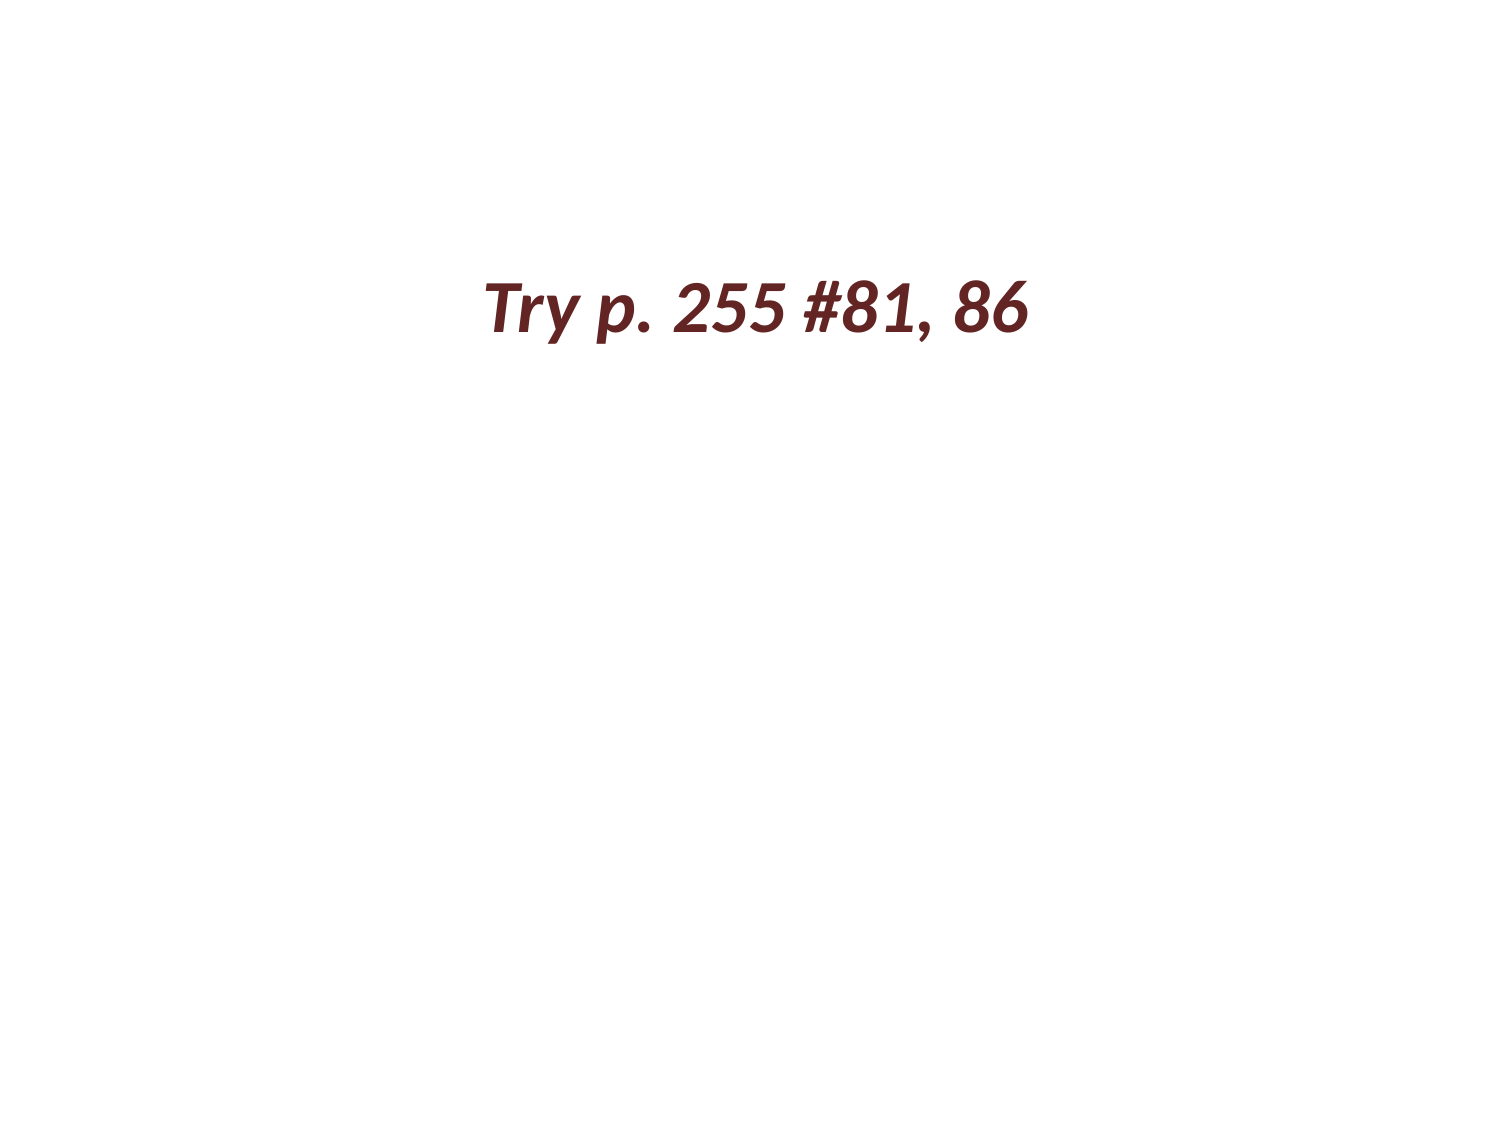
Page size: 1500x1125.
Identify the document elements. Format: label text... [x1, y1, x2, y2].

text_box Try p. 255 #81, 86 [37, 249, 1475, 355]
